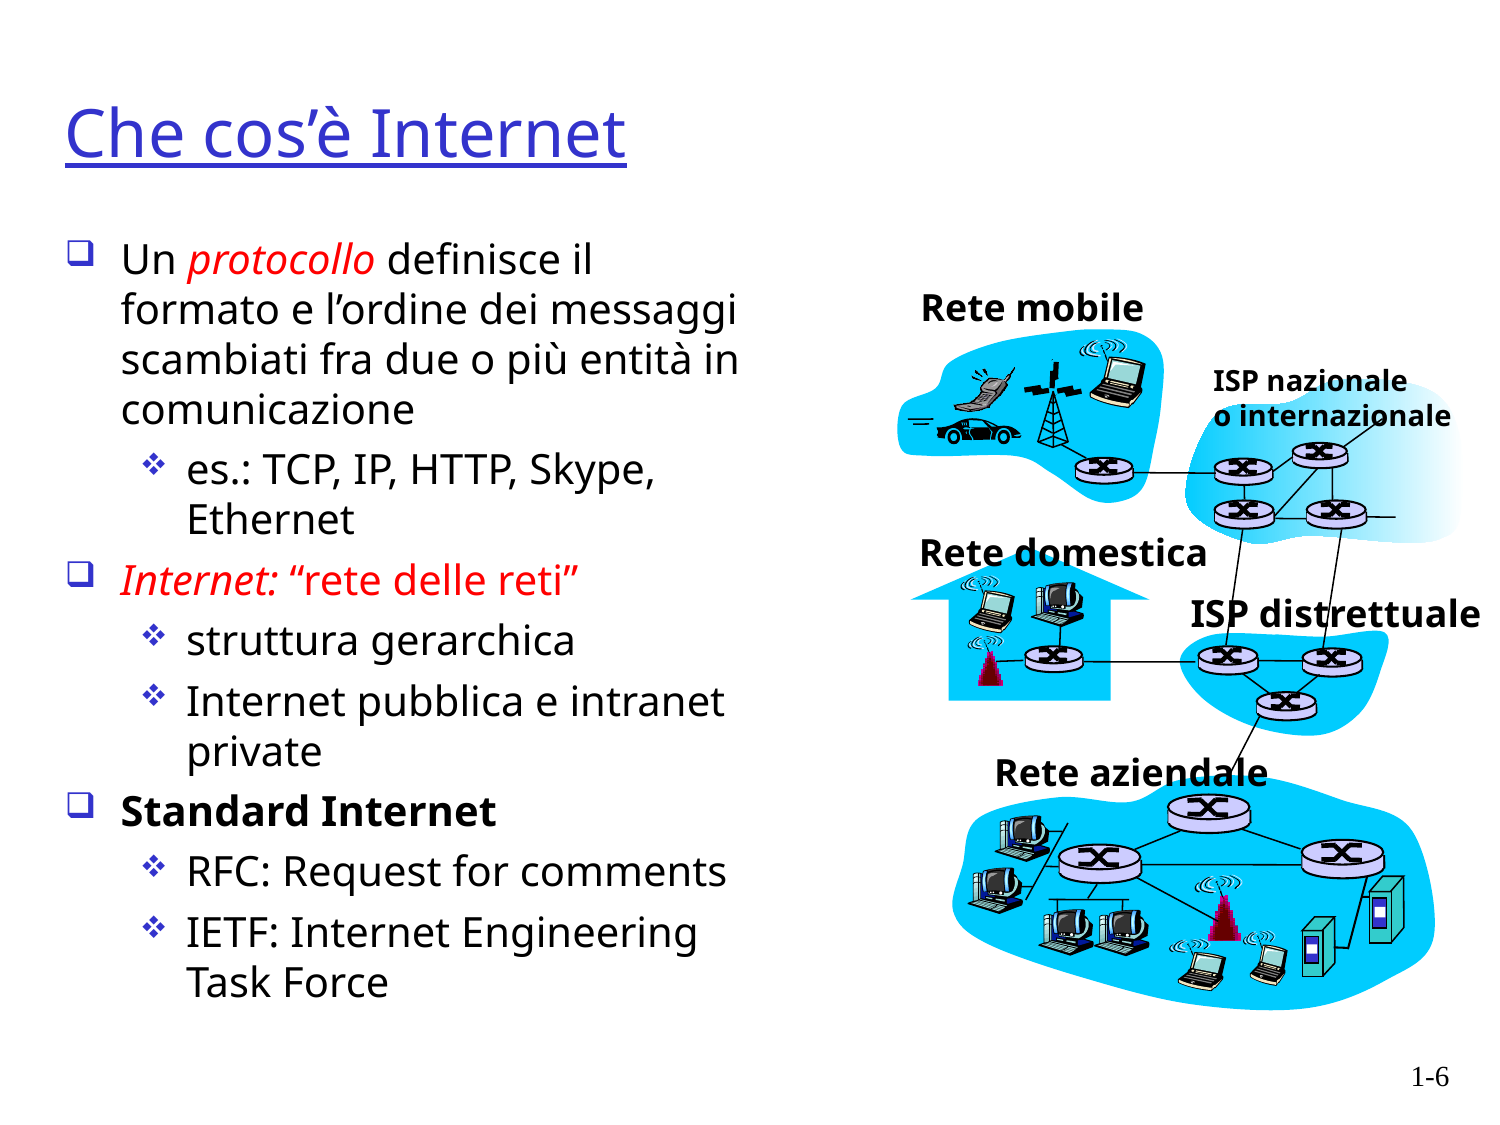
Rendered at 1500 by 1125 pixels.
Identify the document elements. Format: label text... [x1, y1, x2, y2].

title Che cos’è Internet [49, 37, 1426, 226]
list Un protocollo definisce il formato e l’ordine dei messaggi scambiati fra due o più entità in comunicazione es.: TCP, IP, HTTP, Skype, Ethernet Internet: “rete delle reti” struttura gerarchica Internet pubblica e intranet private Standard Internet RFC: Request for comments IETF: Internet Engineering Task Force [49, 224, 776, 988]
slide_number 1-6 [1362, 1049, 1465, 1125]
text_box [895, 275, 1500, 1013]
